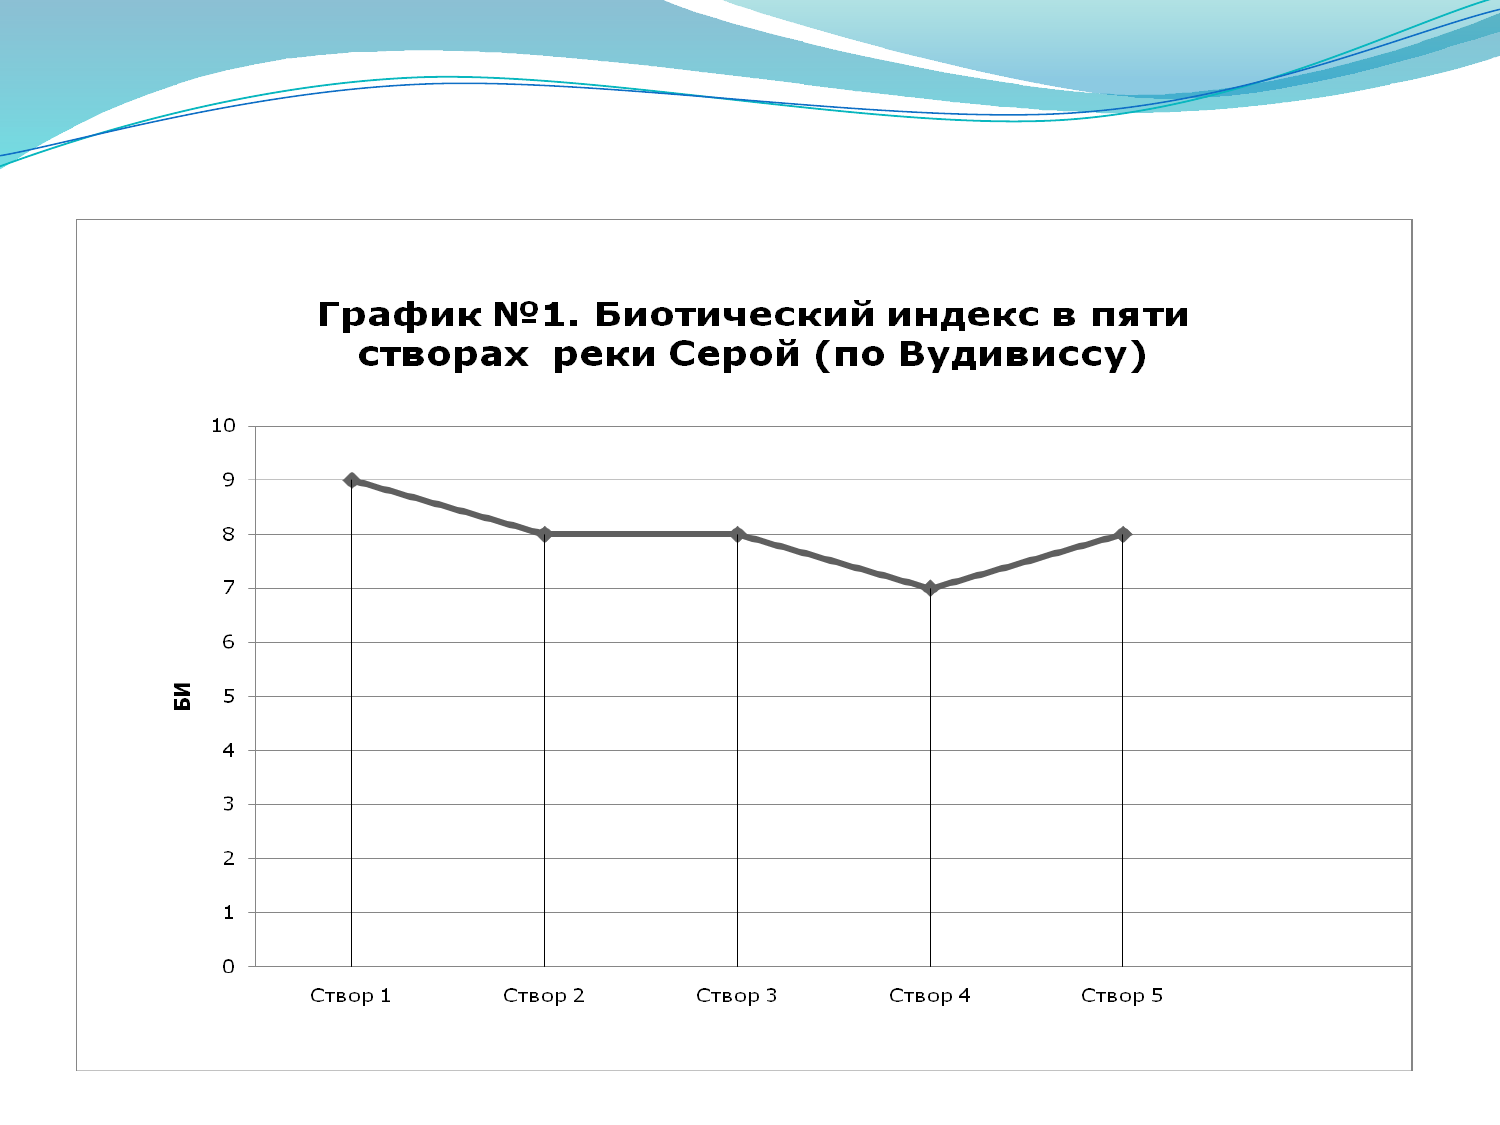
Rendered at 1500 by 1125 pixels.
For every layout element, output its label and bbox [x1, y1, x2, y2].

text_box [76, 219, 1413, 1071]
